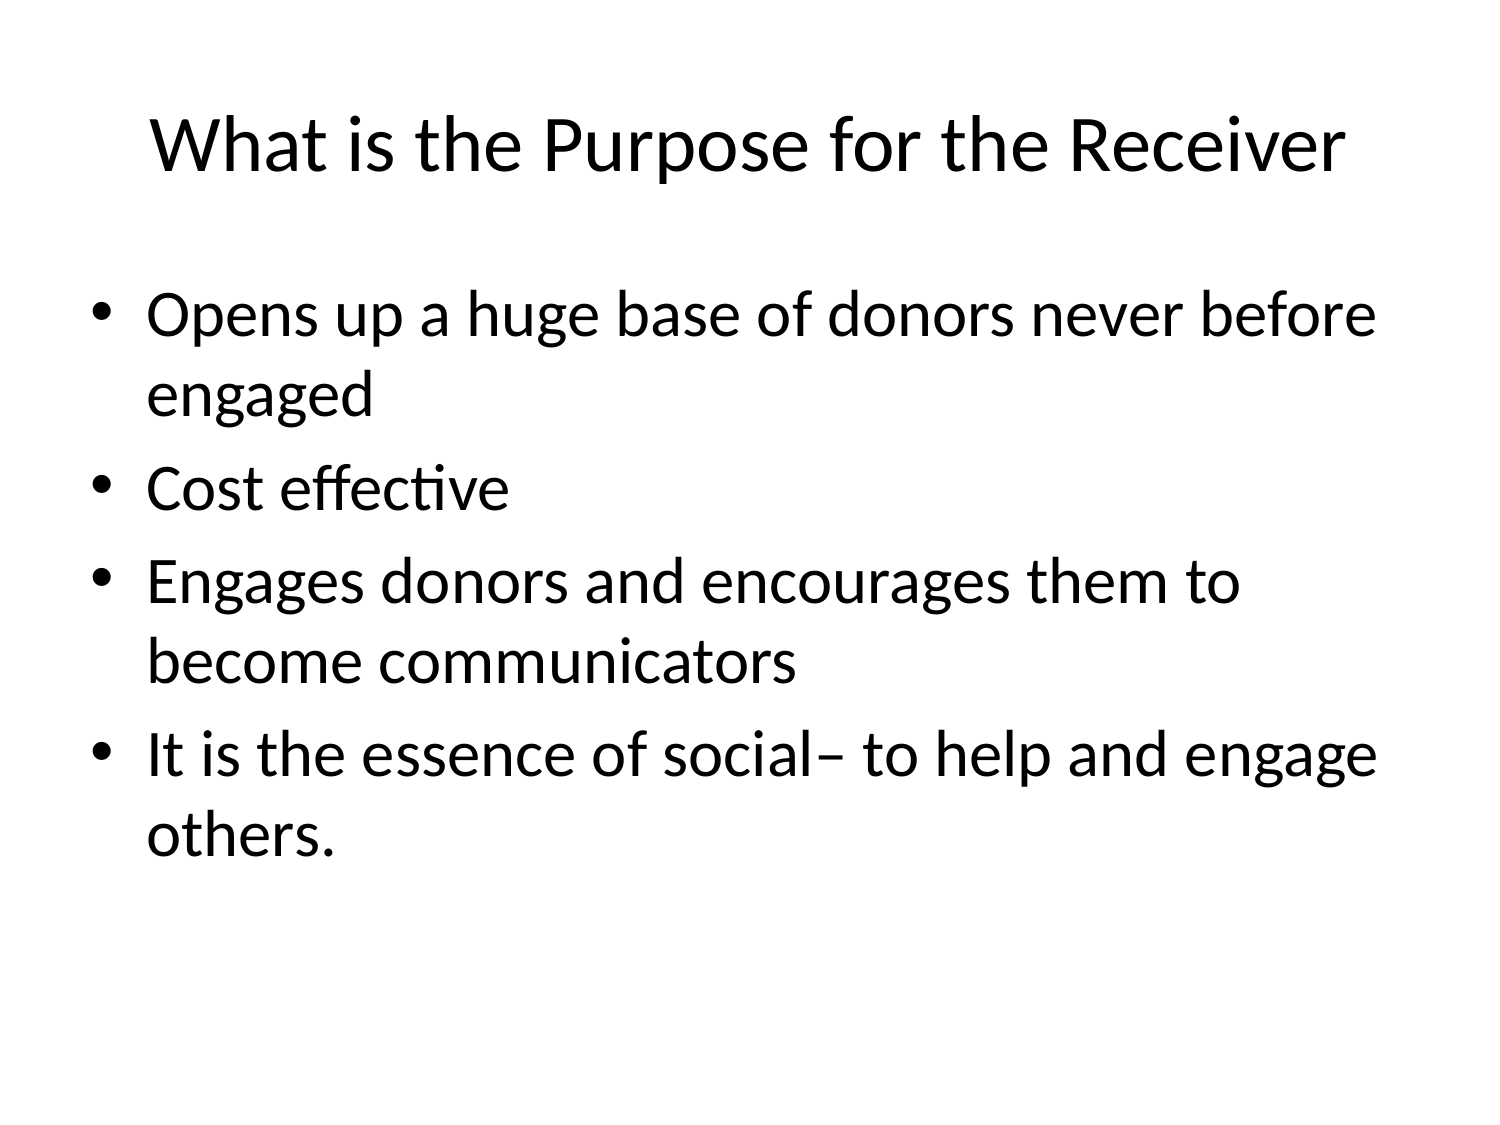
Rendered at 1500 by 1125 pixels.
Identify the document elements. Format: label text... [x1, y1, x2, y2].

list Opens up a huge base of donors never before engaged Cost effective Engages donors and encourages them to become communicators It is the essence of social– to help and engage others. [75, 262, 1425, 1005]
title What is the Purpose for the Receiver [75, 45, 1425, 233]
